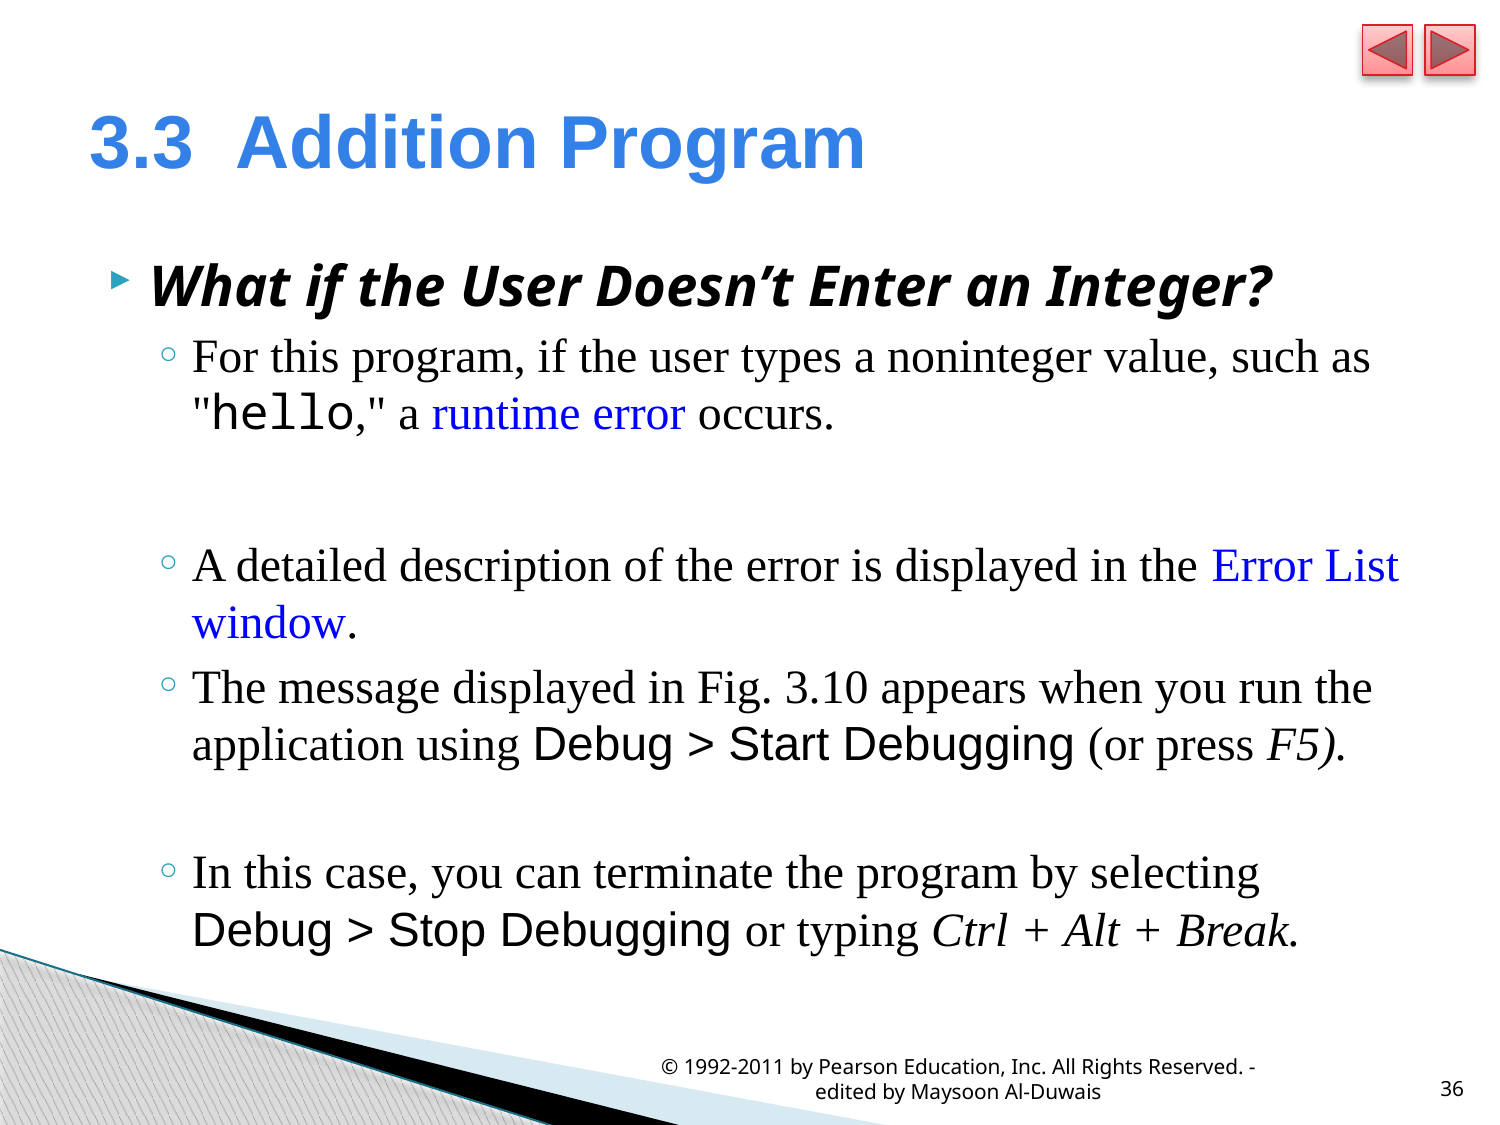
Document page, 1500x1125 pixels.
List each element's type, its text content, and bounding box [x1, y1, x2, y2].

title 3.3 Addition Program [75, 45, 1425, 233]
slide_number 36 [1418, 1051, 1479, 1112]
list What if the User Doesn’t Enter an Integer? For this program, if the user types a noninteger value, such as "hello," a runtime error occurs. A detailed description of the error is displayed in the Error List window. The message displayed in Fig. 3.10 appears when you run the application using Debug > Start Debugging (or press F5). In this case, you can terminate the program by selecting Debug > Stop Debugging or typing Ctrl + Alt + Break. [74, 242, 1426, 986]
footer © 1992-2011 by Pearson Education, Inc. All Rights Reserved. - edited by Maysoon Al-Duwais [612, 1051, 1305, 1112]
